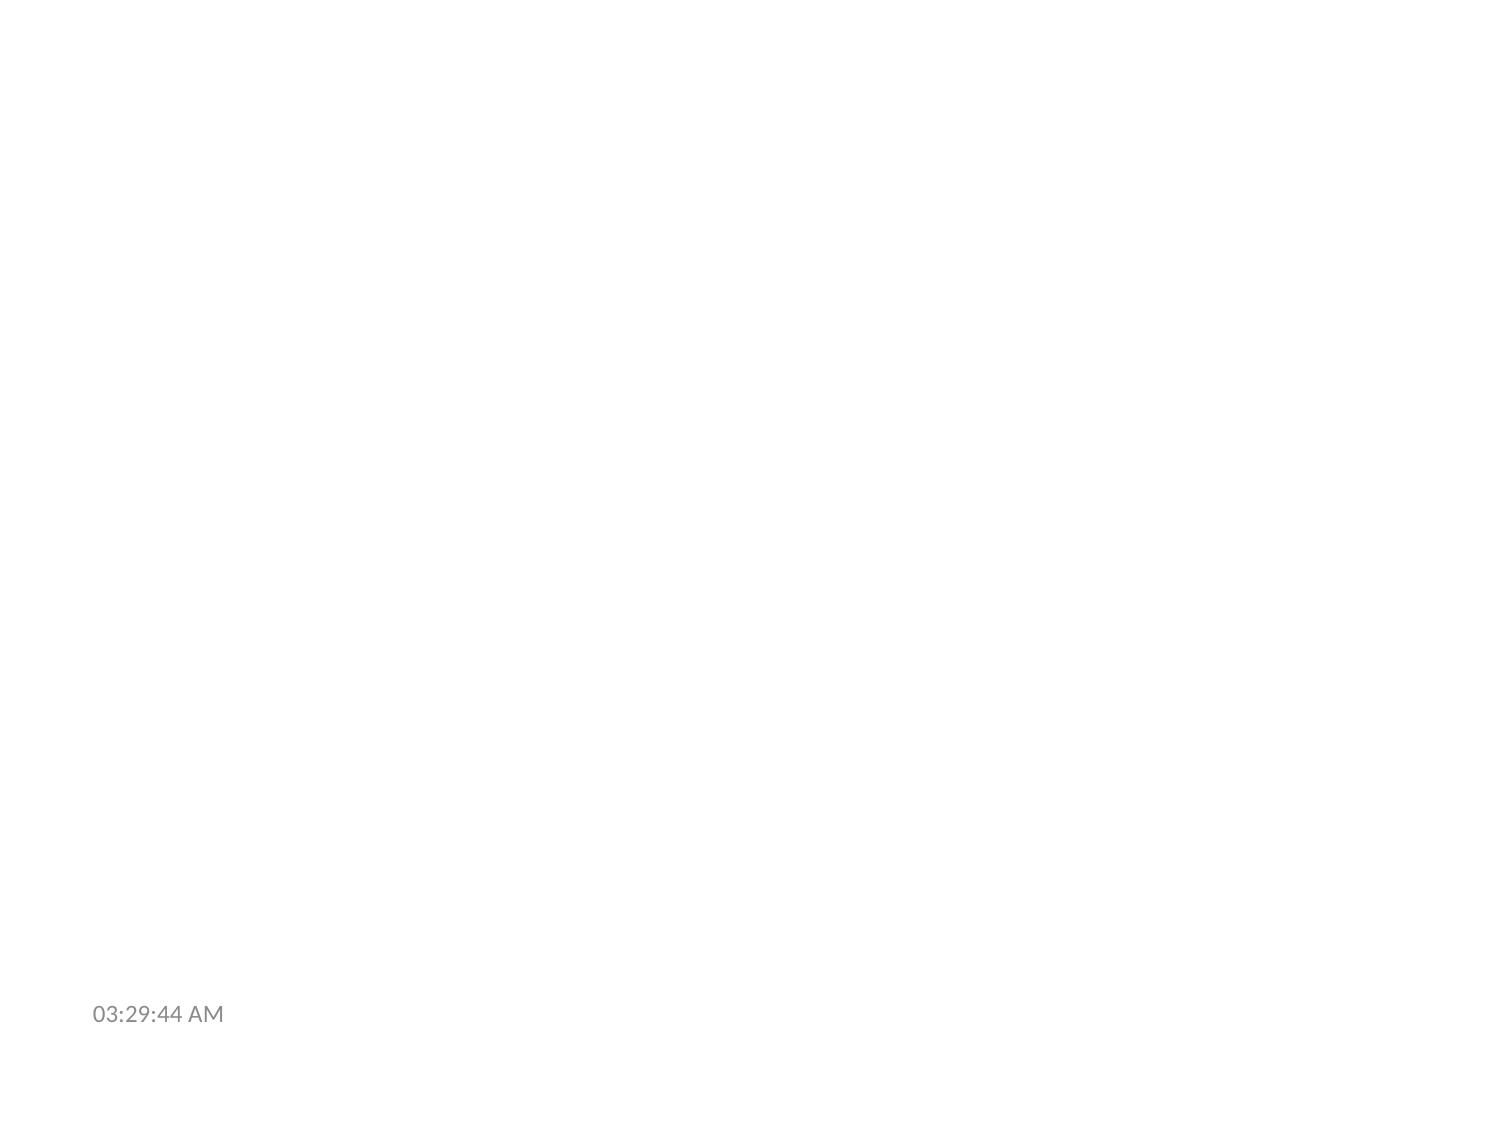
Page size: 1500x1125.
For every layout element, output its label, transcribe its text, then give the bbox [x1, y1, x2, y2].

text_box 3:35:09 PM [77, 982, 428, 1043]
